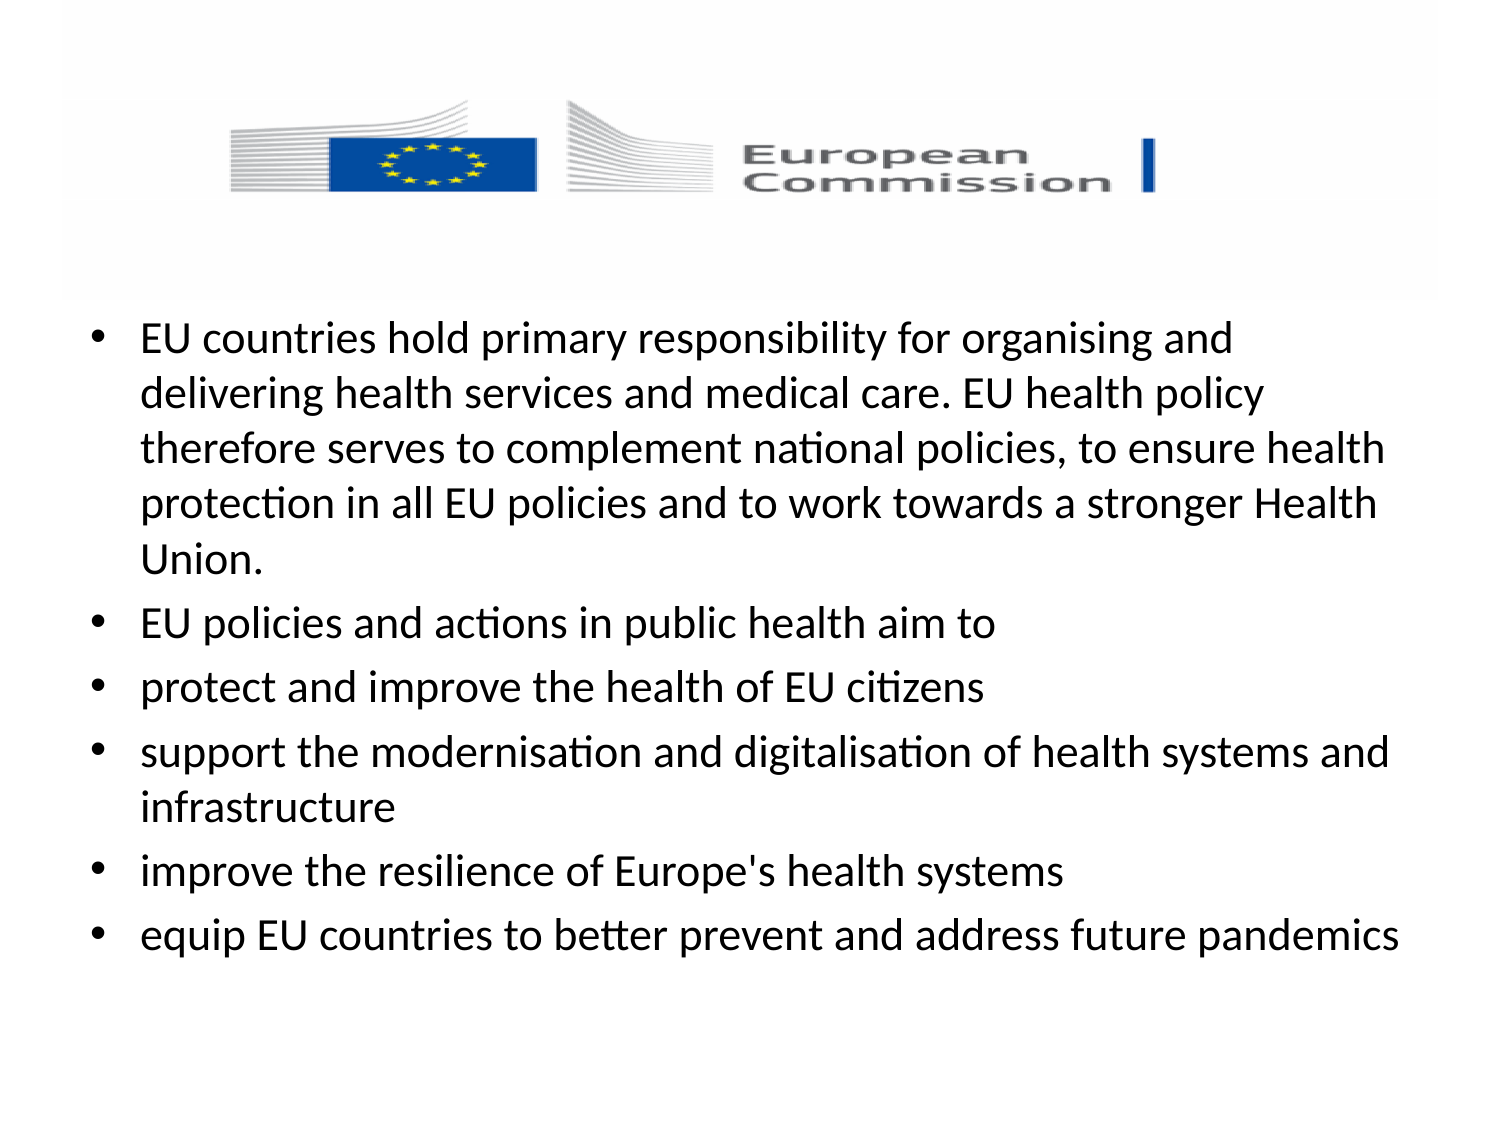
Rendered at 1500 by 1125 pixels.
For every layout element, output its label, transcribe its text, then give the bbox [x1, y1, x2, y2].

picture [62, 0, 1438, 301]
list EU countries hold primary responsibility for organising and delivering health services and medical care. EU health policy therefore serves to complement national policies, to ensure health protection in all EU policies and to work towards a stronger Health Union. EU policies and actions in public health aim to protect and improve the health of EU citizens support the modernisation and digitalisation of health systems and infrastructure improve the resilience of Europe's health systems equip EU countries to better prevent and address future pandemics [75, 309, 1425, 1005]
